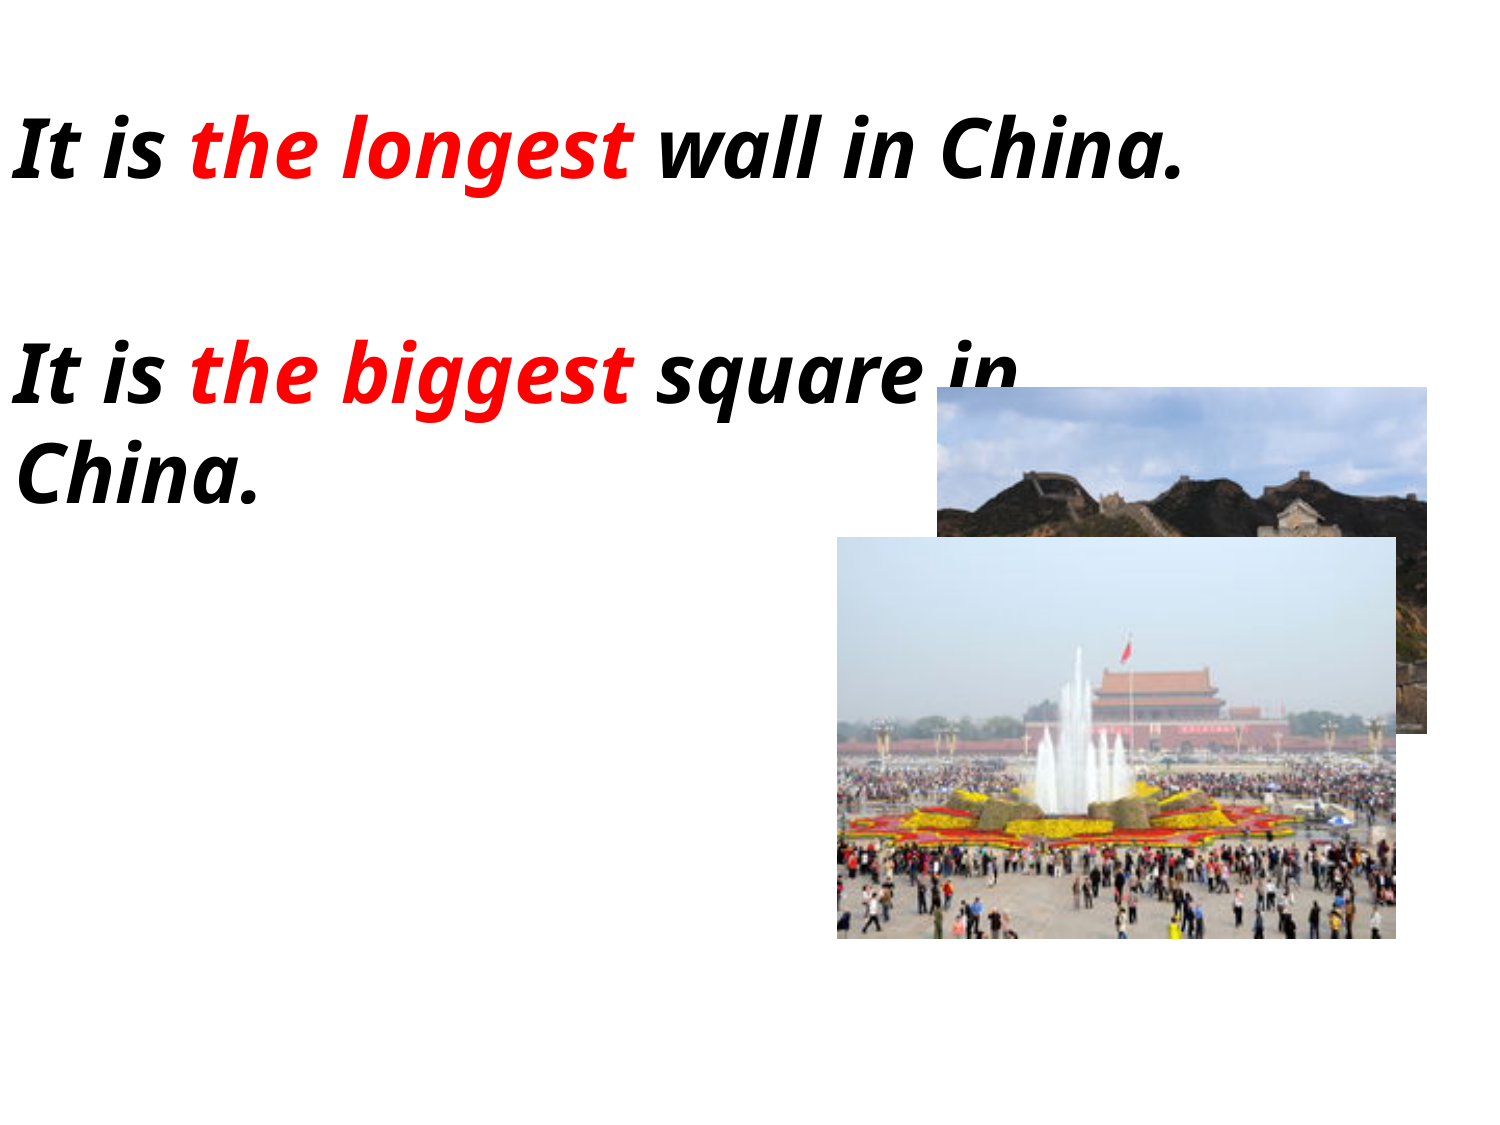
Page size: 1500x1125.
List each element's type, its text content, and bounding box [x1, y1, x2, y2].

text_box It is the biggest square in China. [0, 312, 1152, 828]
text_box It is the longest wall in China. [0, 87, 1477, 203]
picture [837, 387, 1427, 940]
